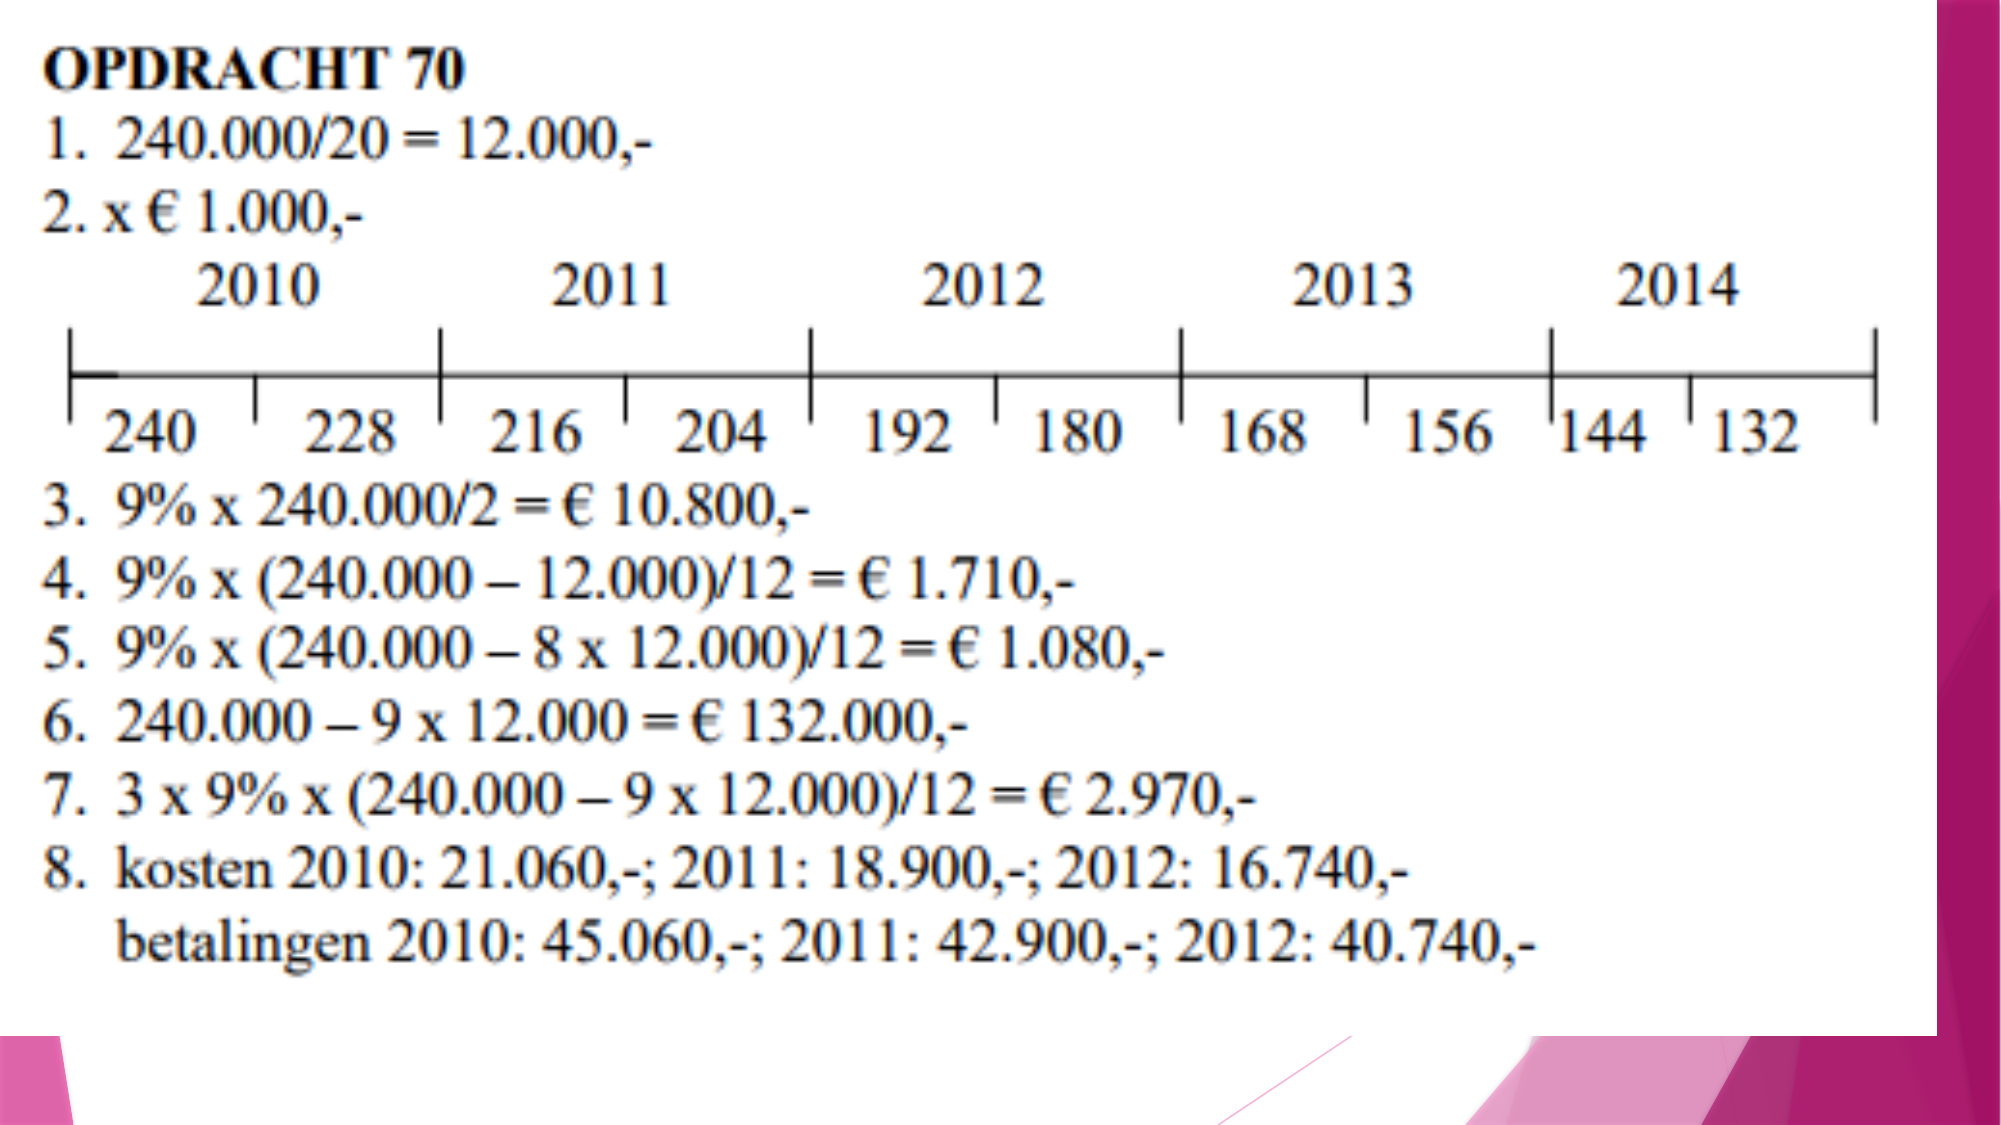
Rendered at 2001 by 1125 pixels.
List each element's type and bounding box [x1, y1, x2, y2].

picture [0, 0, 1937, 1037]
